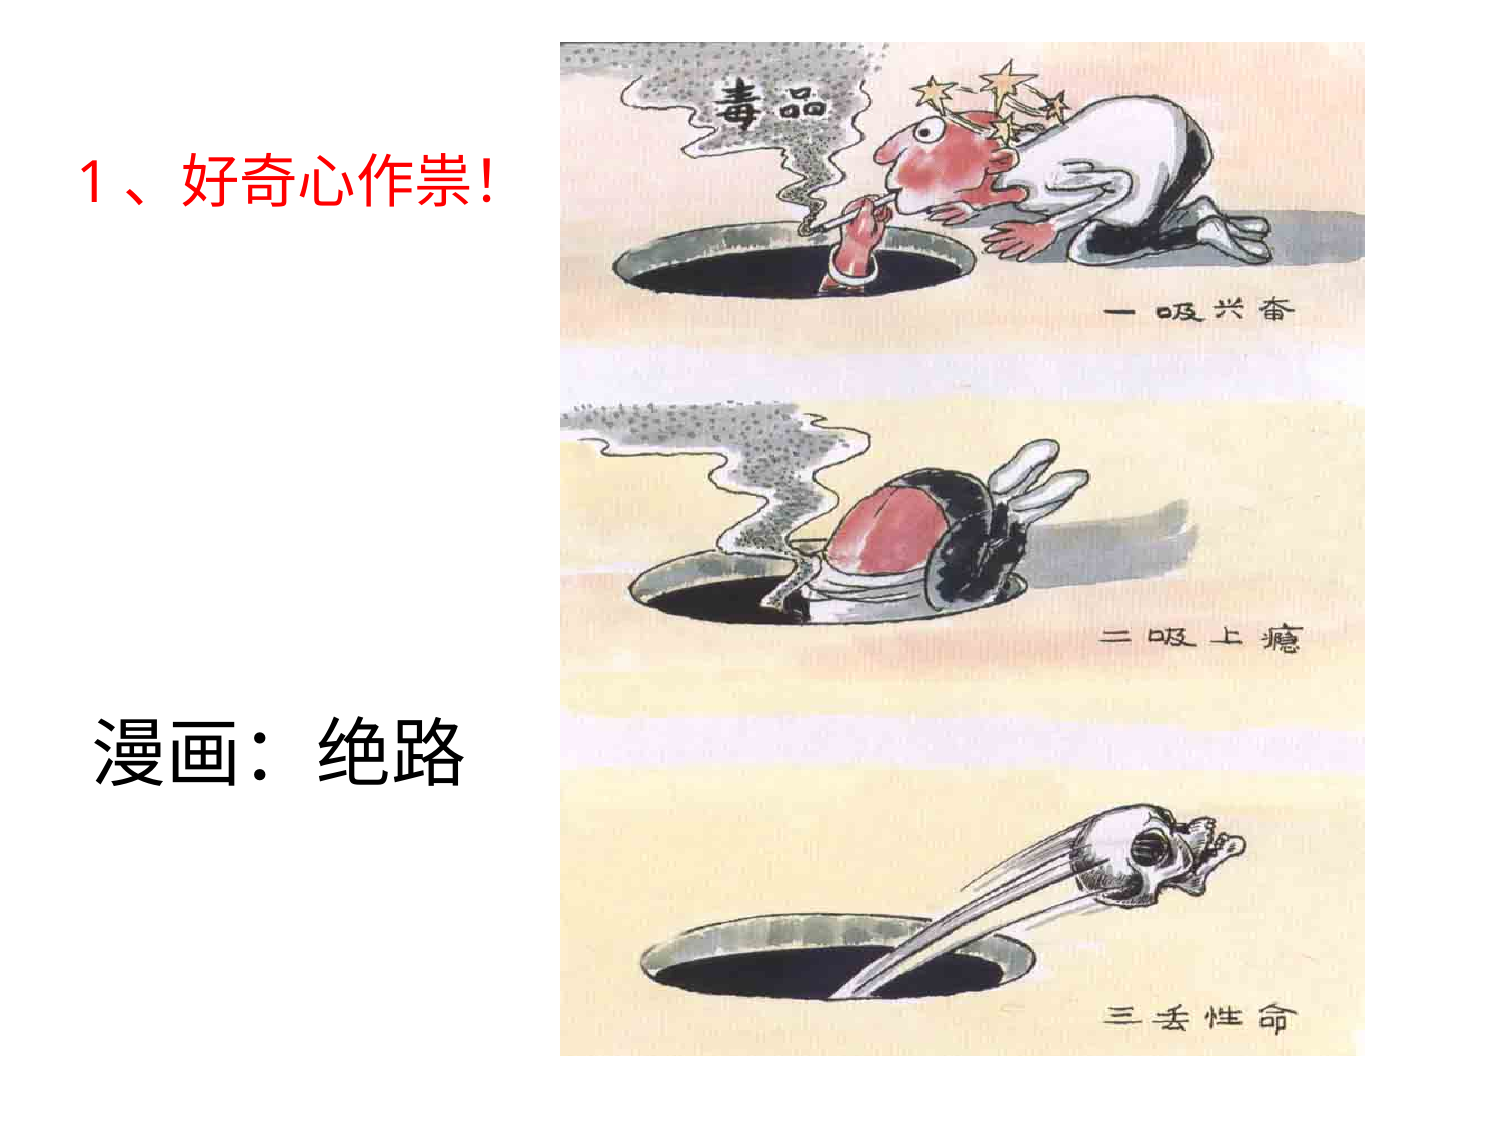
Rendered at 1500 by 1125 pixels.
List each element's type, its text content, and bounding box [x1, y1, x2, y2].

text_box 1、好奇心作祟！ [61, 137, 546, 222]
text_box 漫画：绝路 [76, 657, 560, 845]
picture [560, 42, 1365, 1056]
